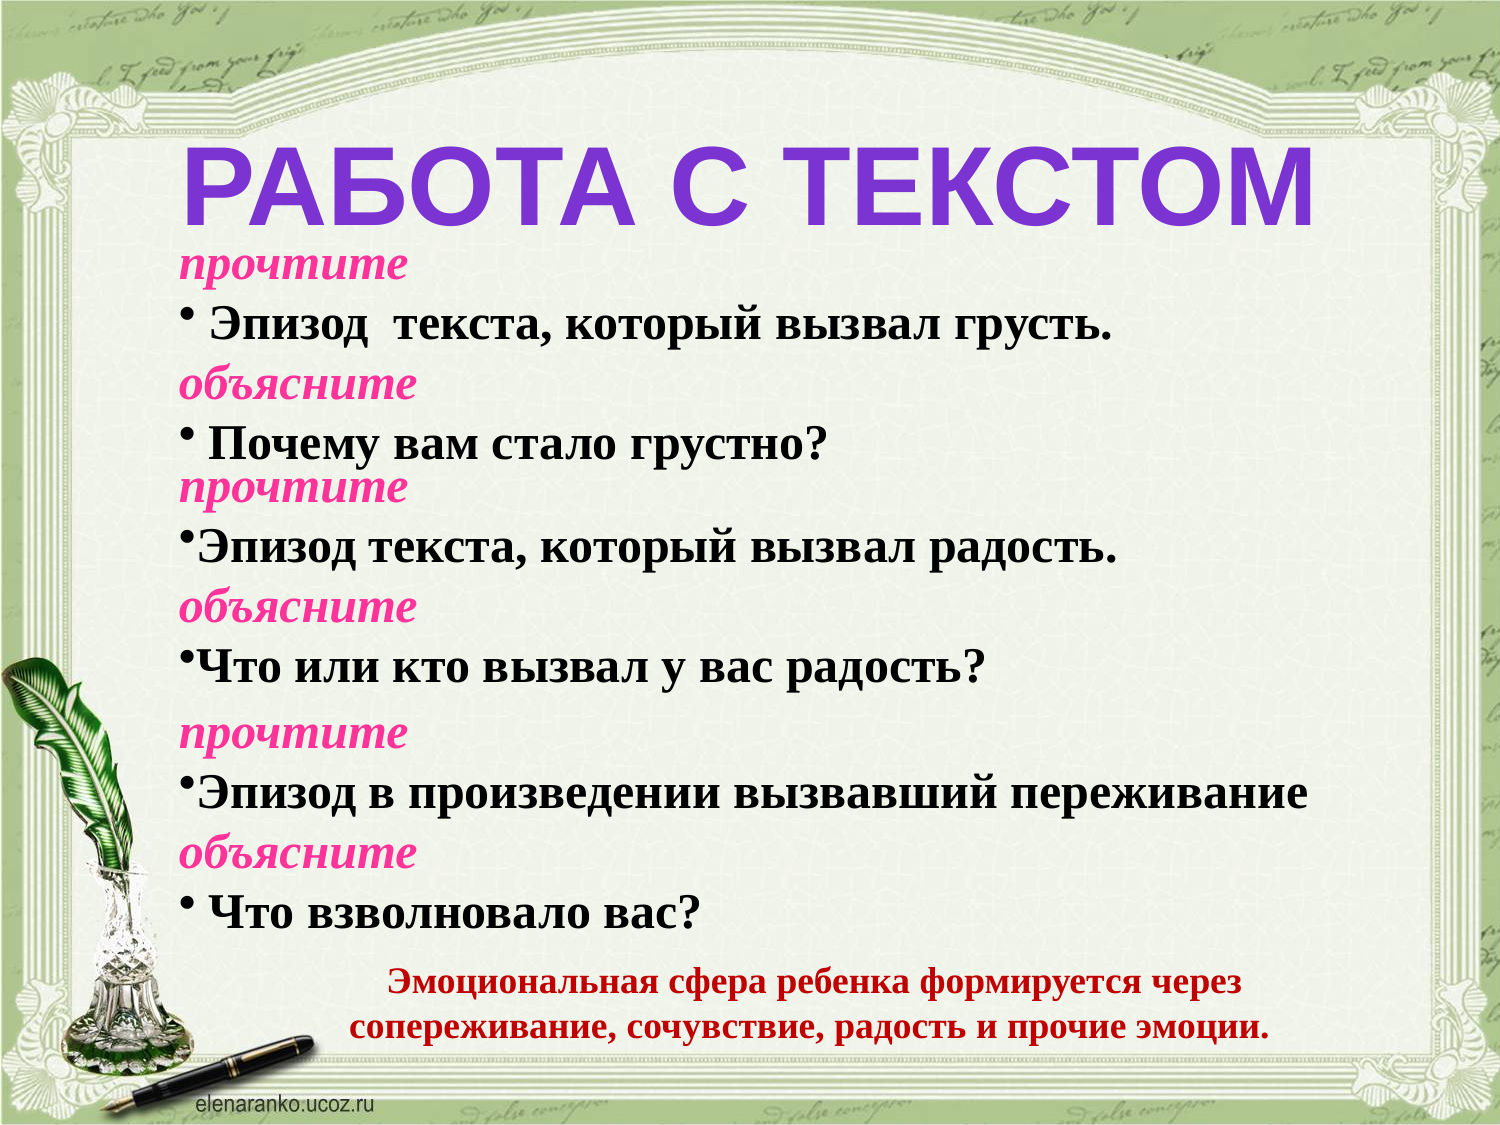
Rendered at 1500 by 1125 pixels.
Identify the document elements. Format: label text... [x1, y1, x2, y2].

text_box прочтите Эпизод в произведении вызвавший переживание объясните Что взволновало вас? [163, 691, 1395, 947]
text_box прочтите Эпизод текста, который вызвал грусть. объясните Почему вам стало грустно? [164, 256, 1254, 445]
text_box РАБОТА С ТЕКСТОМ [160, 105, 1340, 256]
text_box Эмоциональная сфера ребенка формируется через сопереживание, сочувствие, радость и прочие эмоции. [234, 949, 1395, 1054]
text_box прочтите Эпизод текста, который вызвал радость. объясните Что или кто вызвал у вас радость? [164, 445, 1372, 691]
picture [0, 0, 1500, 1125]
